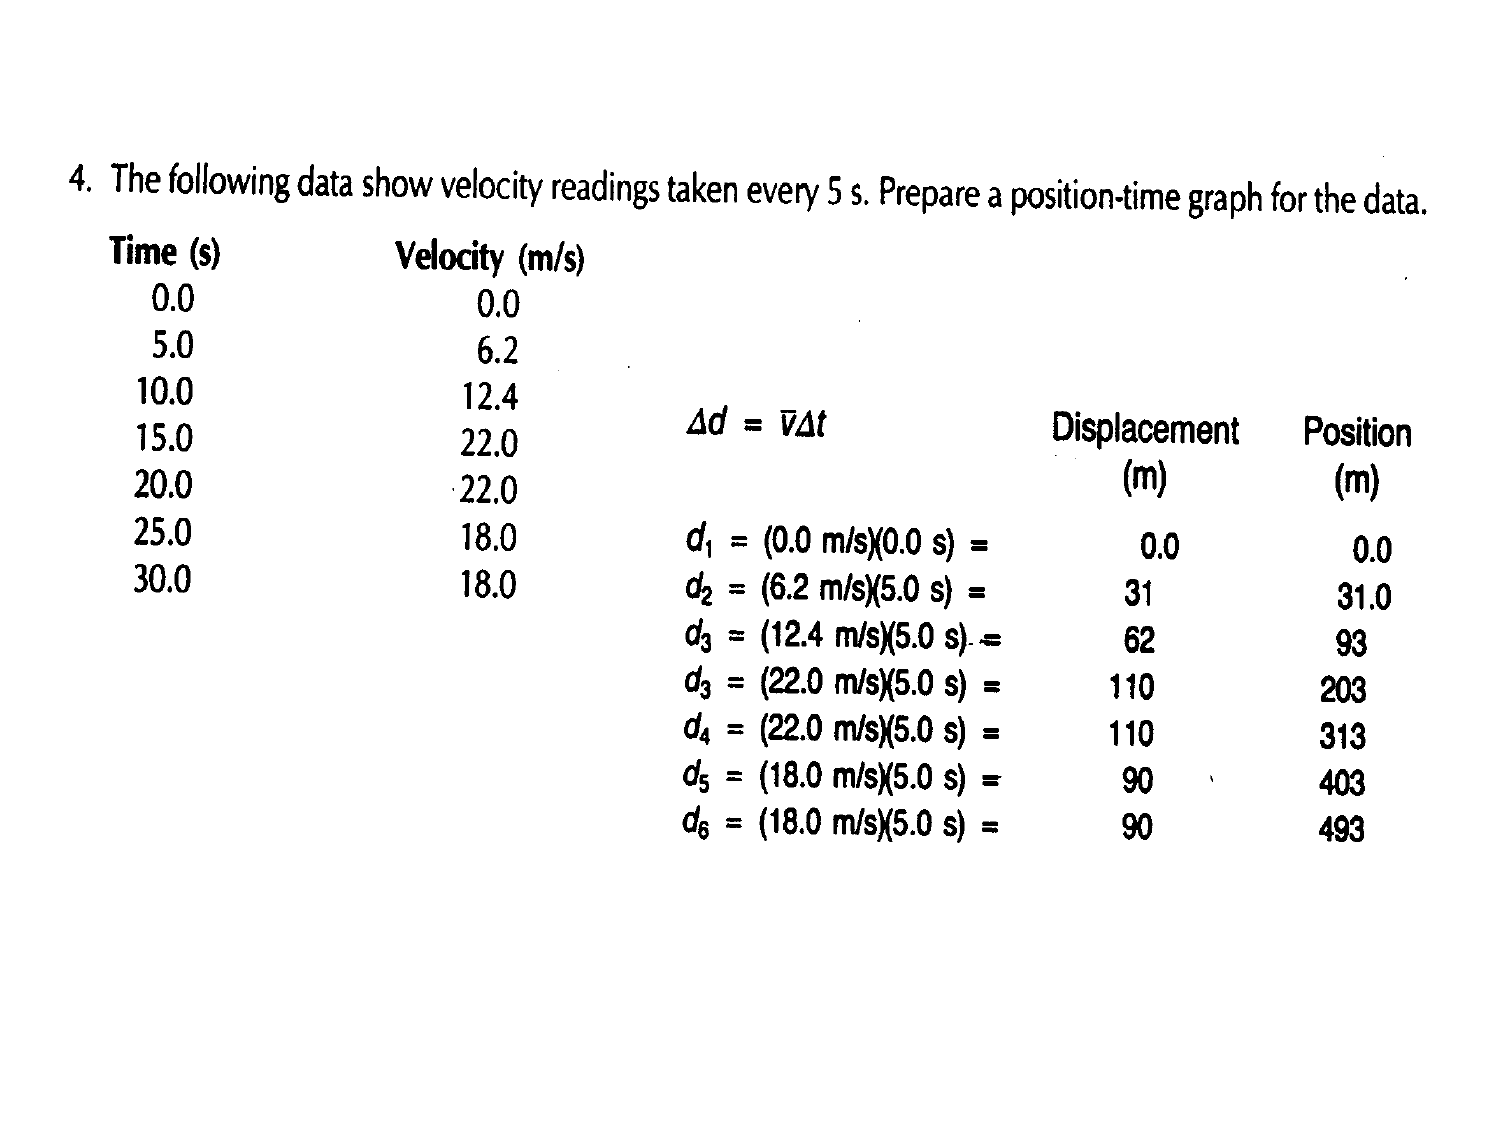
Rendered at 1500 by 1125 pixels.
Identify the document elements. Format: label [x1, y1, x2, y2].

picture [37, 149, 1438, 876]
